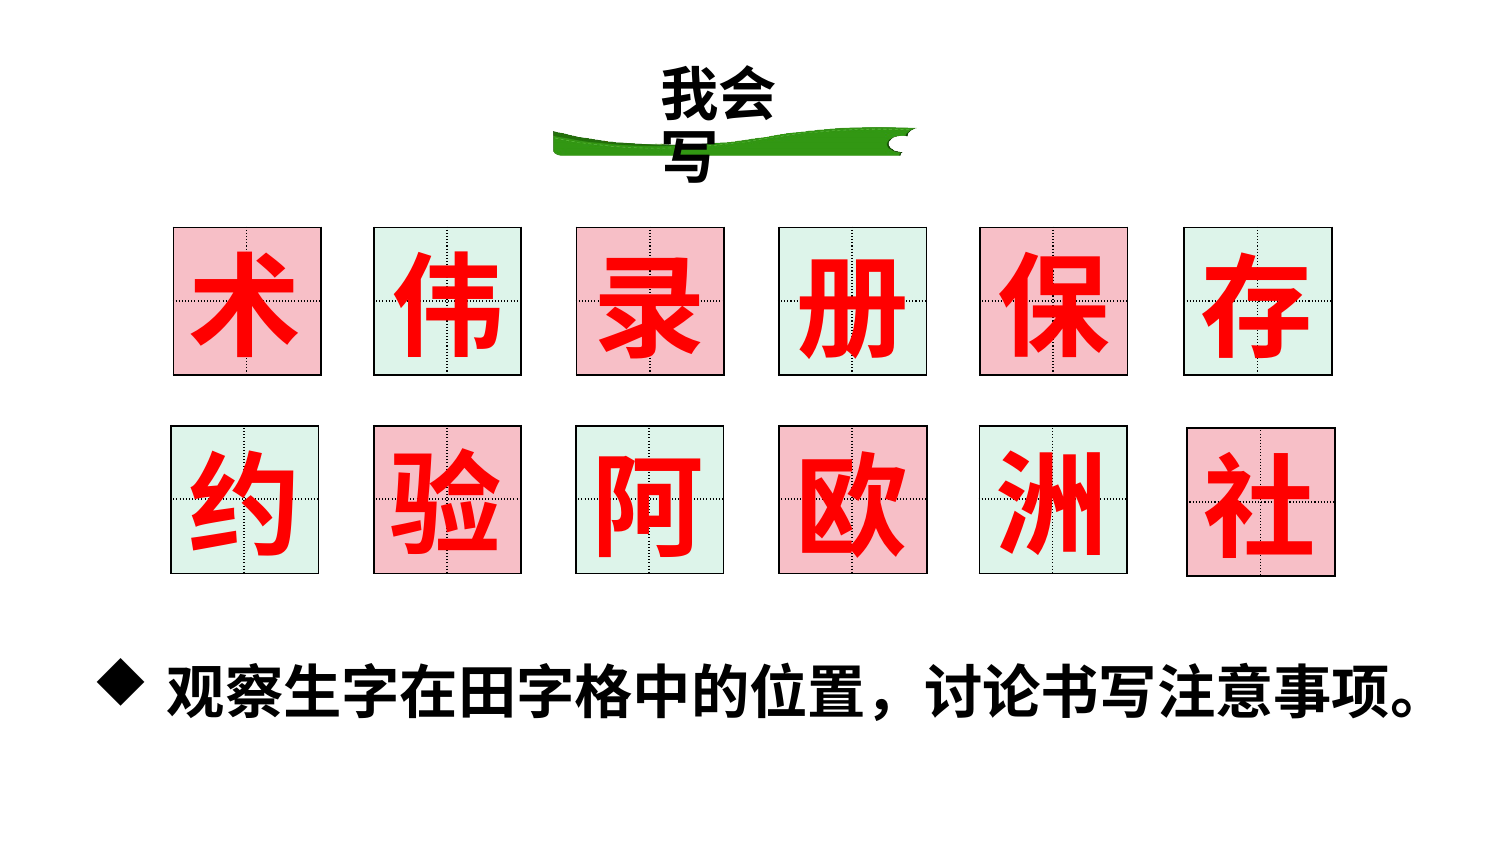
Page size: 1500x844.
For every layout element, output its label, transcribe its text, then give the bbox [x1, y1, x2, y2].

text_box 保 [983, 227, 1126, 378]
text_box 观察生字在田字格中的位置，讨论书写注意事项。 [91, 640, 1428, 725]
text_box 欧 [780, 427, 923, 578]
text_box 洲 [980, 425, 1123, 576]
text_box 约 [173, 426, 316, 577]
text_box 验 [375, 425, 518, 576]
text_box 阿 [577, 427, 720, 578]
text_box 社 [1188, 428, 1331, 579]
text_box 伟 [376, 227, 520, 378]
text_box 存 [1185, 228, 1328, 379]
text_box 册 [781, 228, 924, 379]
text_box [547, 53, 923, 164]
text_box 录 [578, 228, 721, 379]
text_box 术 [174, 227, 317, 378]
